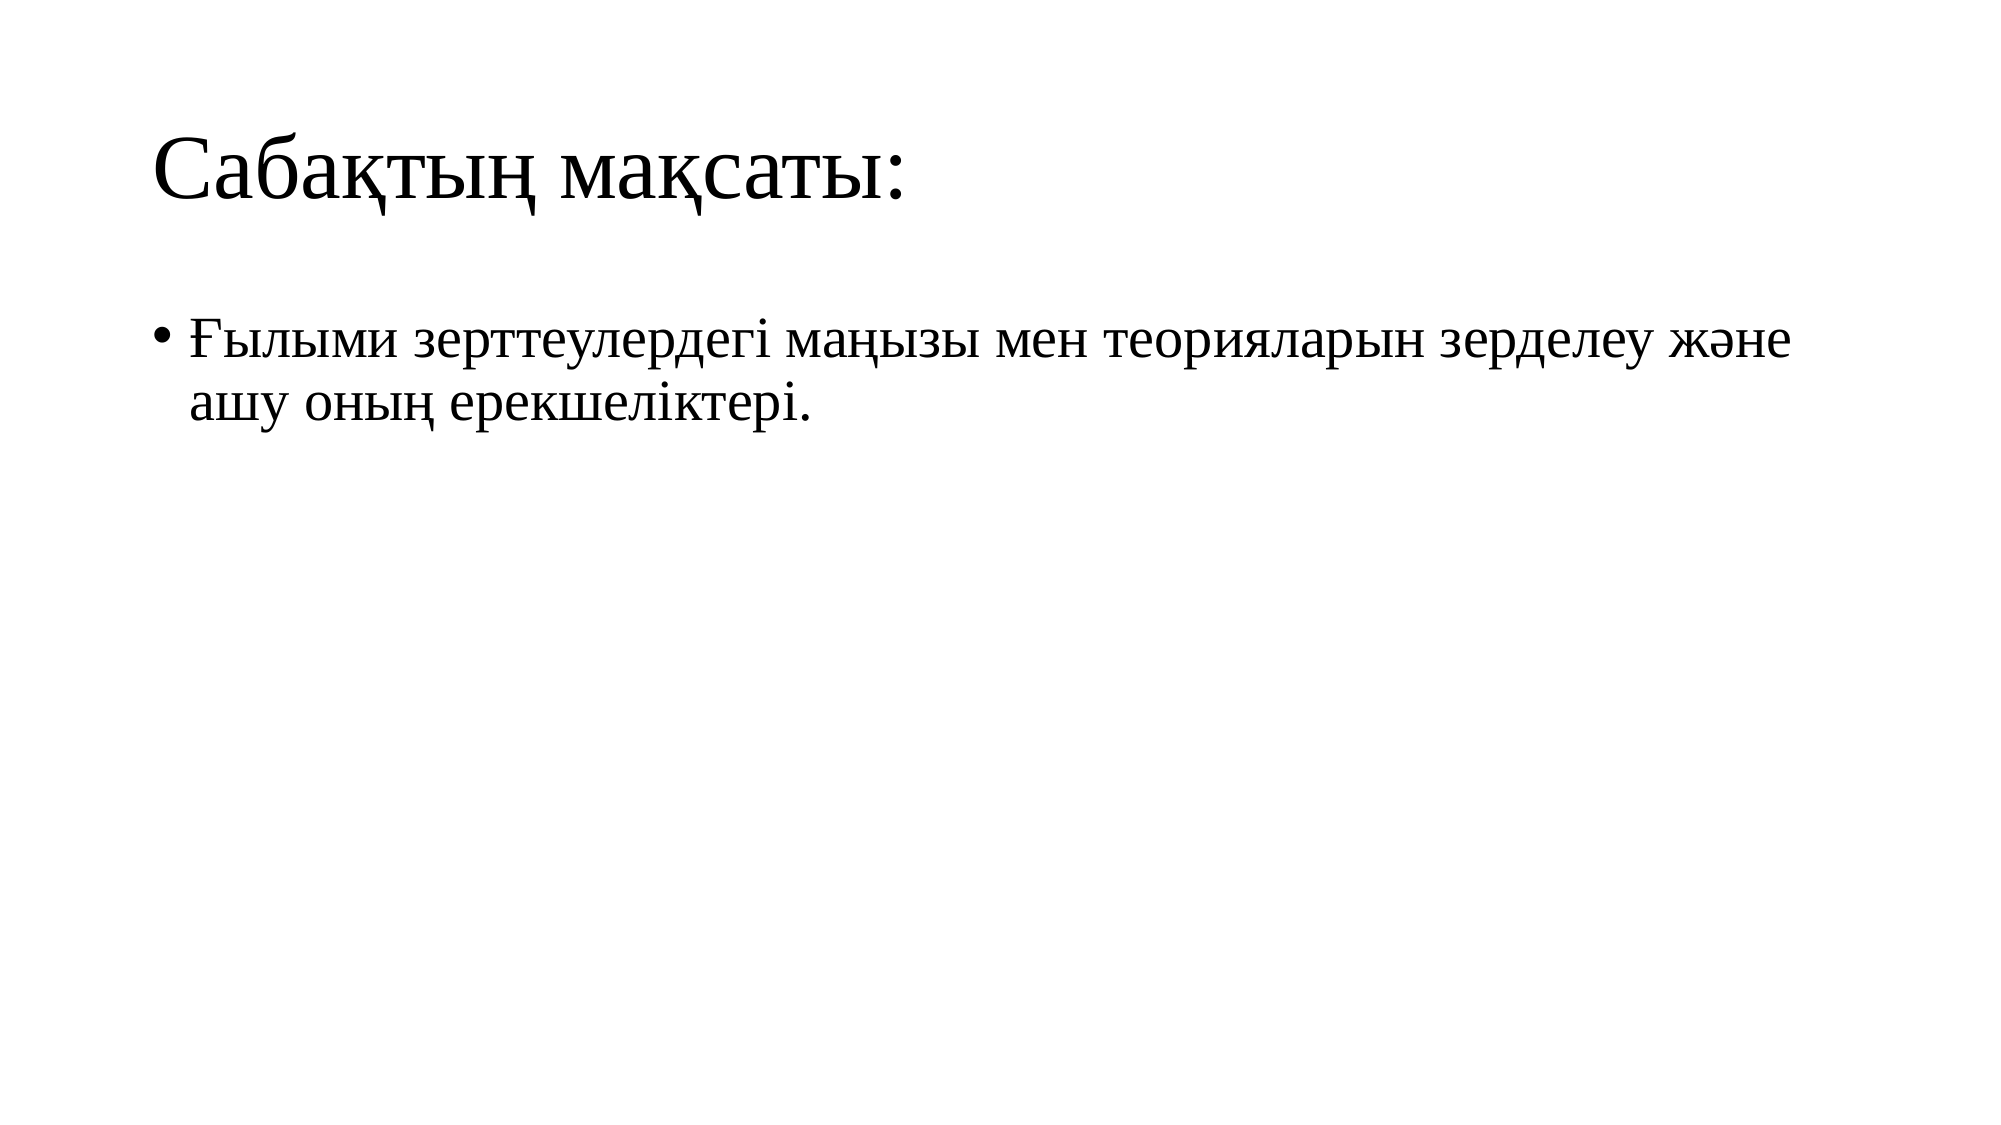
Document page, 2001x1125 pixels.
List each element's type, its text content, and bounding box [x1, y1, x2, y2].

title Сабақтың мақсаты: [137, 59, 1863, 278]
list Ғылыми зерттеулердегі маңызы мен теорияларын зерделеу және ашу оның ерекшеліктері. [137, 299, 1863, 1014]
